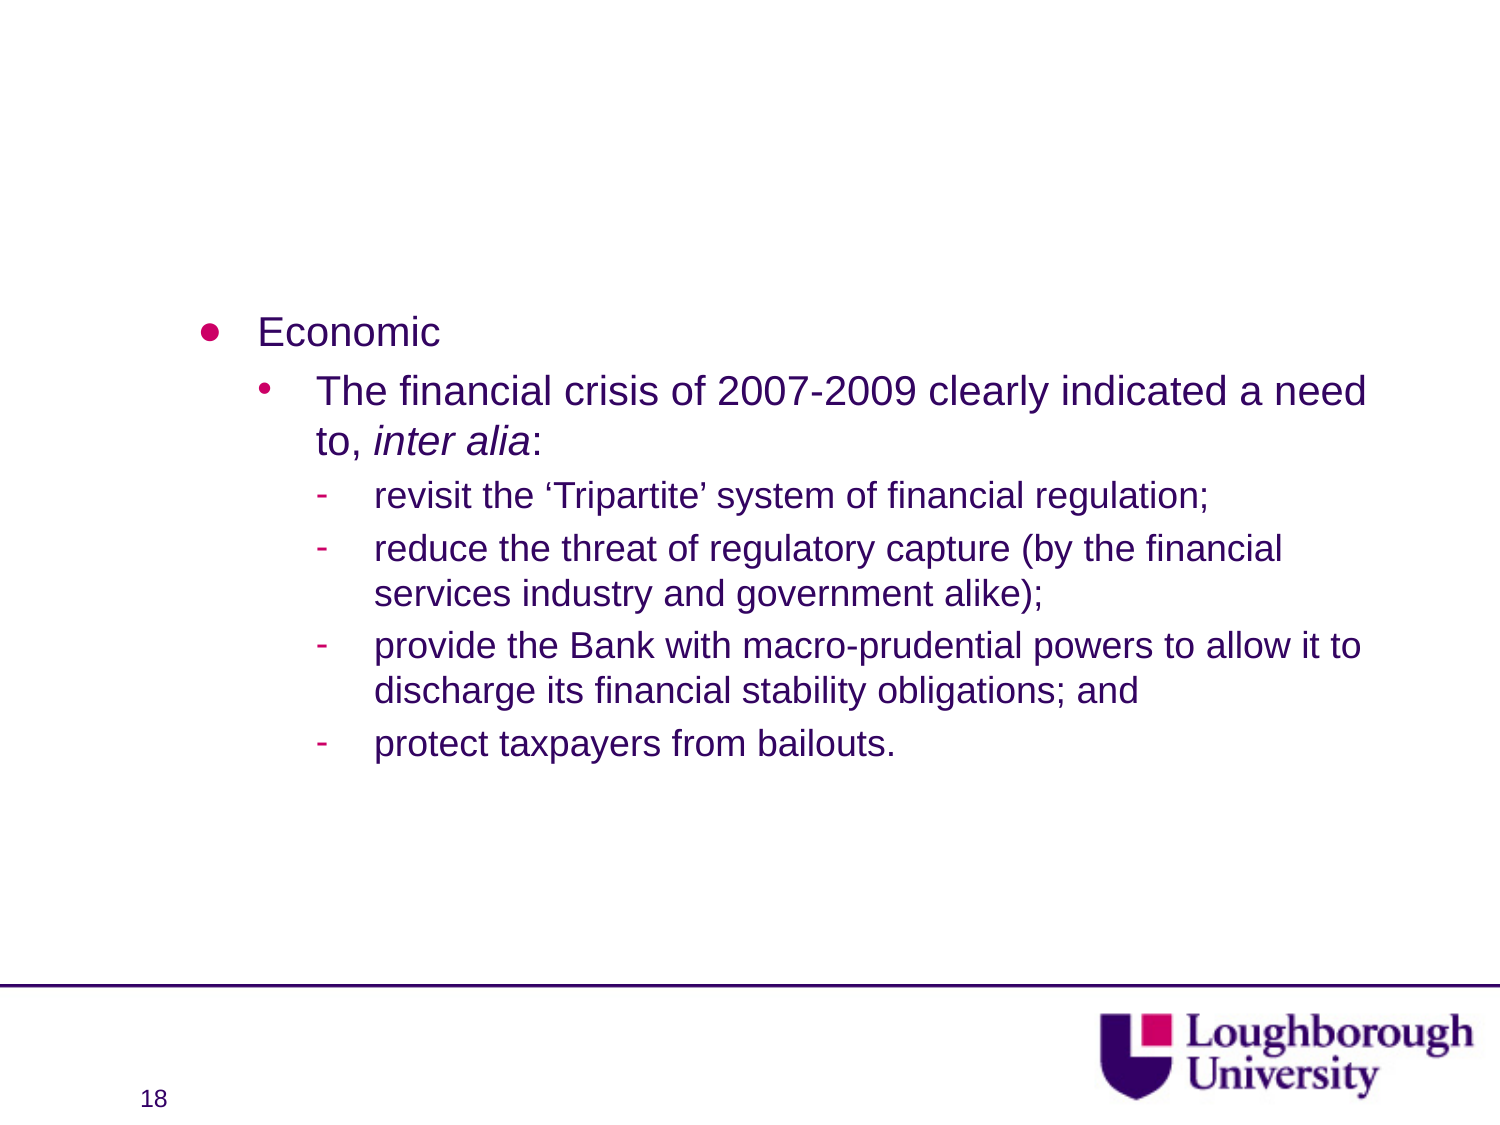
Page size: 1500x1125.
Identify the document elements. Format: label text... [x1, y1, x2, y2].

slide_number 18 [124, 1074, 226, 1107]
list Economic The financial crisis of 2007-2009 clearly indicated a need to, inter alia: revisit the ‘Tripartite’ system of financial regulation; reduce the threat of regulatory capture (by the financial services industry and government alike); provide the Bank with macro-prudential powers to allow it to discharge its financial stability obligations; and protect taxpayers from bailouts. [123, 184, 1399, 885]
picture [0, 984, 1500, 1125]
